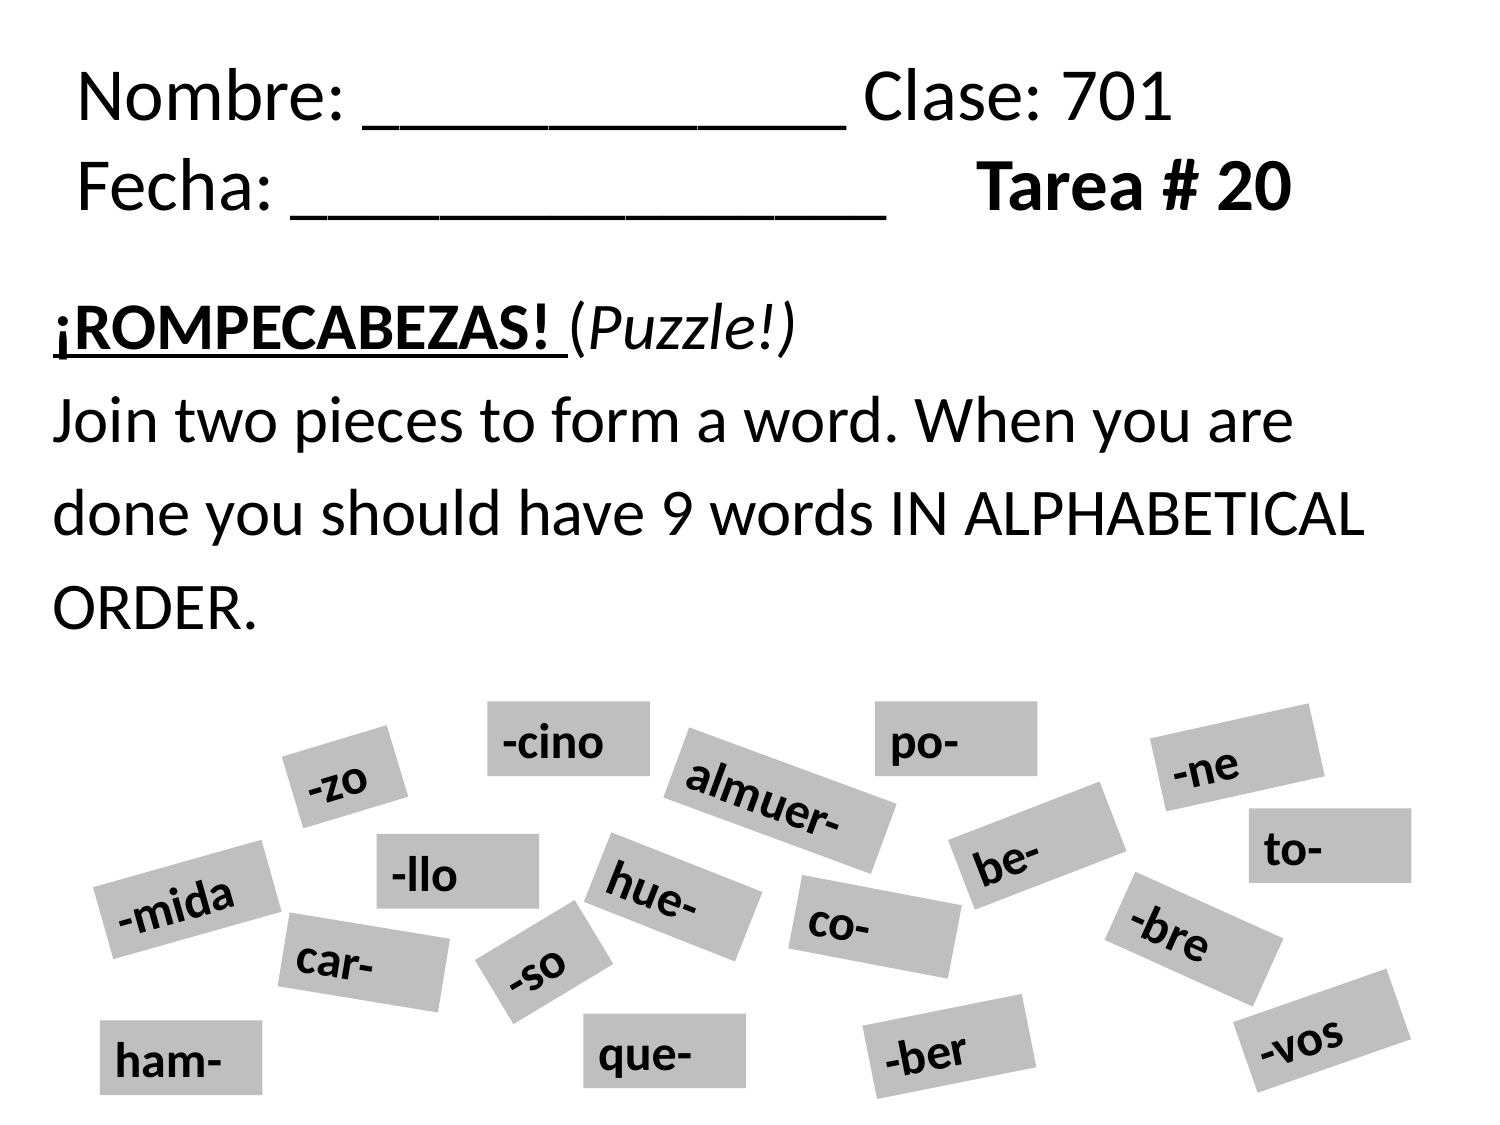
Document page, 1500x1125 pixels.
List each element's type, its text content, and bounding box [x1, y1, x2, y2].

text_box hue- [583, 832, 763, 962]
text_box almuer- [663, 727, 897, 874]
list ¡ROMPECABEZAS! (Puzzle!) Join two pieces to form a word. When you are done you should have 9 words IN ALPHABETICAL ORDER. [37, 275, 1500, 1088]
text_box -vos [1233, 968, 1412, 1093]
text_box -ber [862, 993, 1037, 1100]
title Nombre: _____________ Clase: 701 Fecha: ________________ Tarea # 20 [61, 62, 1412, 208]
text_box to- [1248, 808, 1412, 883]
text_box car- [277, 912, 451, 1013]
text_box -cino [487, 701, 650, 777]
text_box po- [874, 701, 1038, 777]
text_box -zo [281, 725, 409, 829]
text_box -so [474, 900, 614, 1025]
text_box be- [948, 781, 1127, 910]
text_box -llo [376, 833, 540, 909]
text_box -ne [1149, 703, 1325, 812]
text_box -bre [1104, 871, 1284, 1007]
text_box que- [583, 1013, 746, 1089]
text_box ham- [99, 1020, 263, 1096]
text_box -mida [93, 839, 282, 960]
text_box co- [788, 874, 962, 979]
